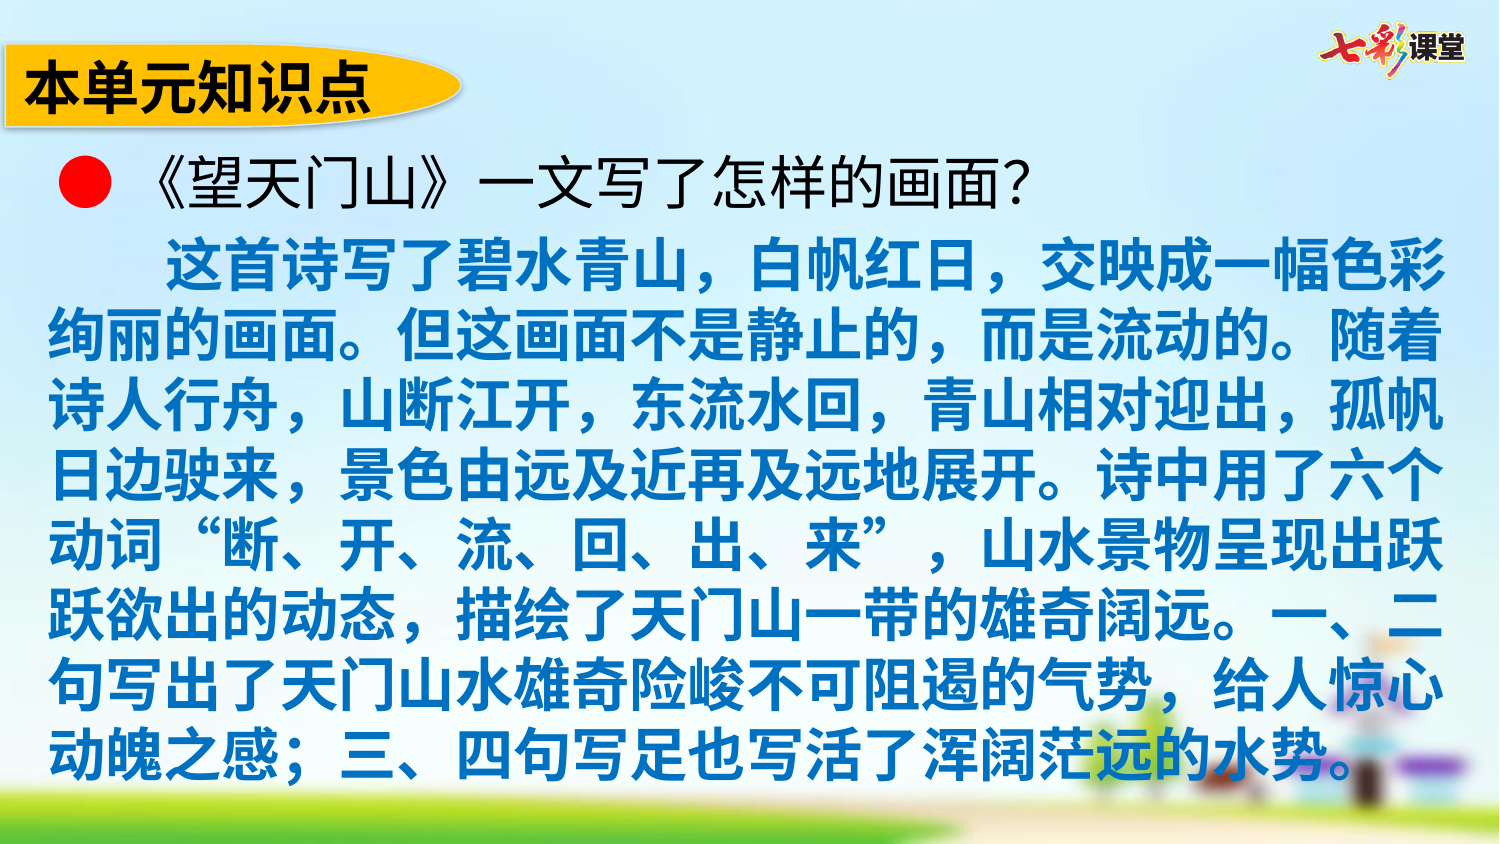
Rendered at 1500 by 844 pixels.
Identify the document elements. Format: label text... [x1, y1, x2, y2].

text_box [0, 43, 462, 128]
text_box 这首诗写了碧水青山，白帆红日，交映成一幅色彩绚丽的画面。但这画面不是静止的，而是流动的。随着诗人行舟，山断江开，东流水回，青山相对迎出，孤帆日边驶来，景色由远及近再及远地展开。诗中用了六个动词“断、开、流、回、出、来”，山水景物呈现出跃跃欲出的动态，描绘了天门山一带的雄奇阔远。一、二句写出了天门山水雄奇险峻不可阻遏的气势，给人惊心动魄之感；三、四句写足也写活了浑阔茫远的水势。 [32, 220, 1500, 796]
picture [0, 0, 1499, 844]
text_box ●《望天门山》一文写了怎样的画面？ [41, 138, 1427, 224]
